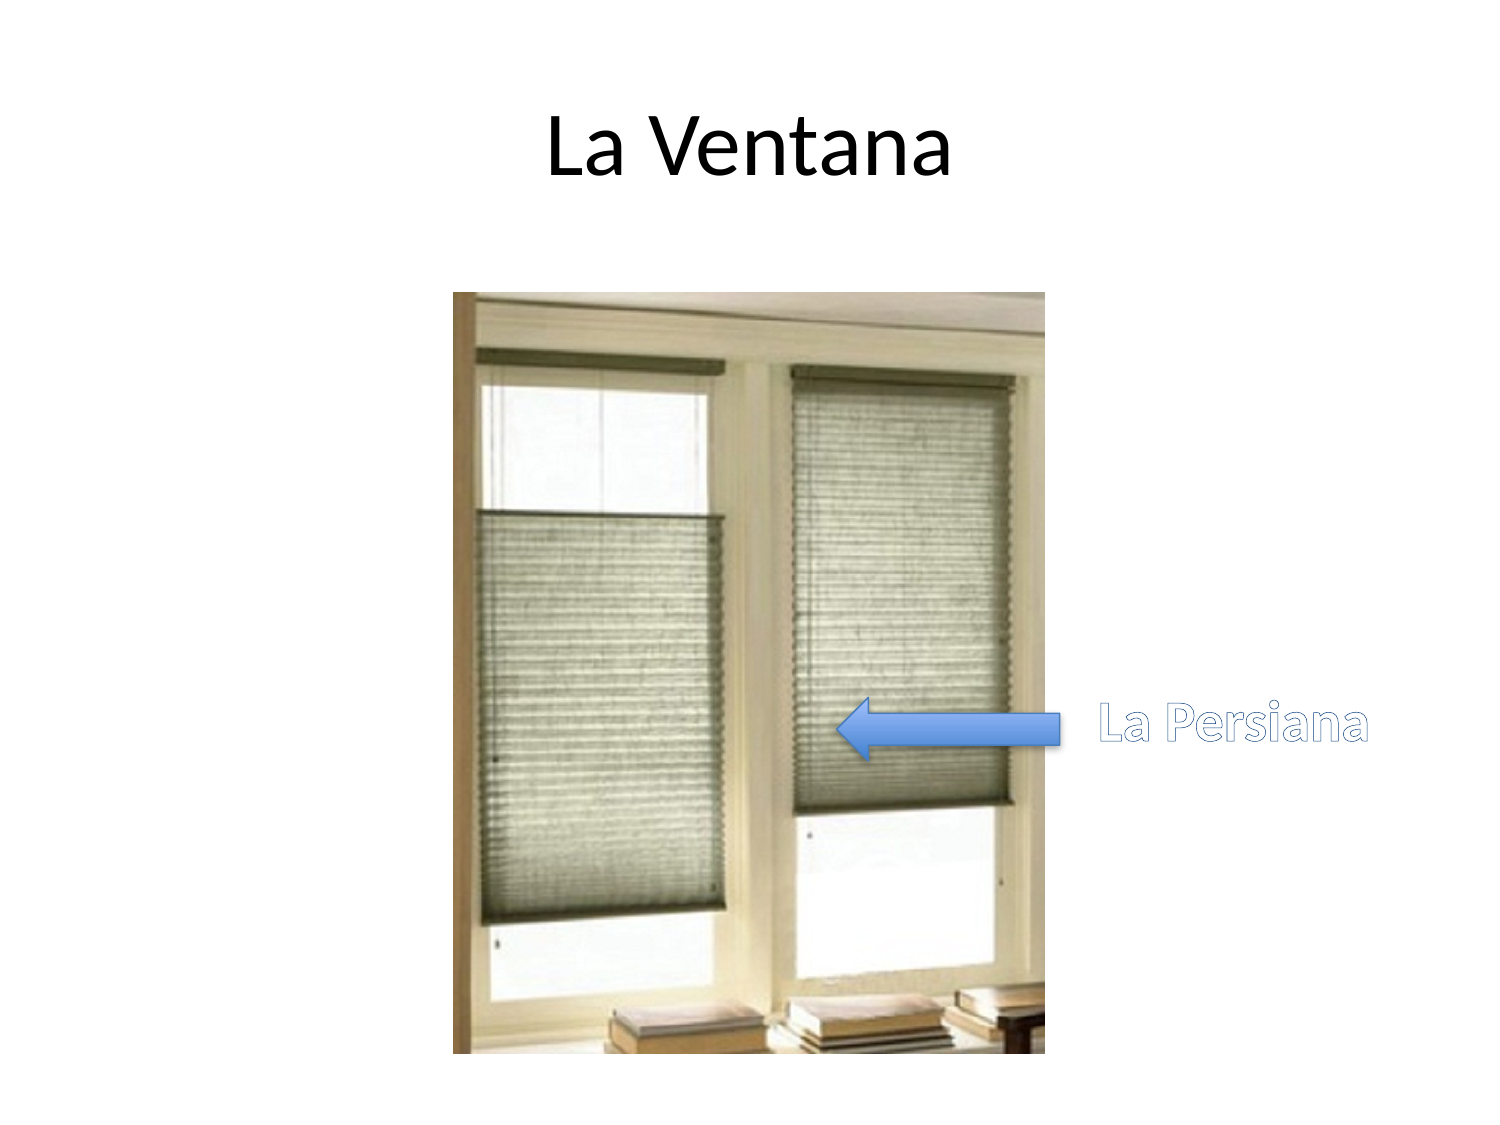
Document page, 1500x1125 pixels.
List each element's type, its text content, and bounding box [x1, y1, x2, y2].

title La Ventana [75, 45, 1425, 233]
text_box La Persiana [1050, 675, 1500, 761]
picture [452, 291, 1045, 1054]
